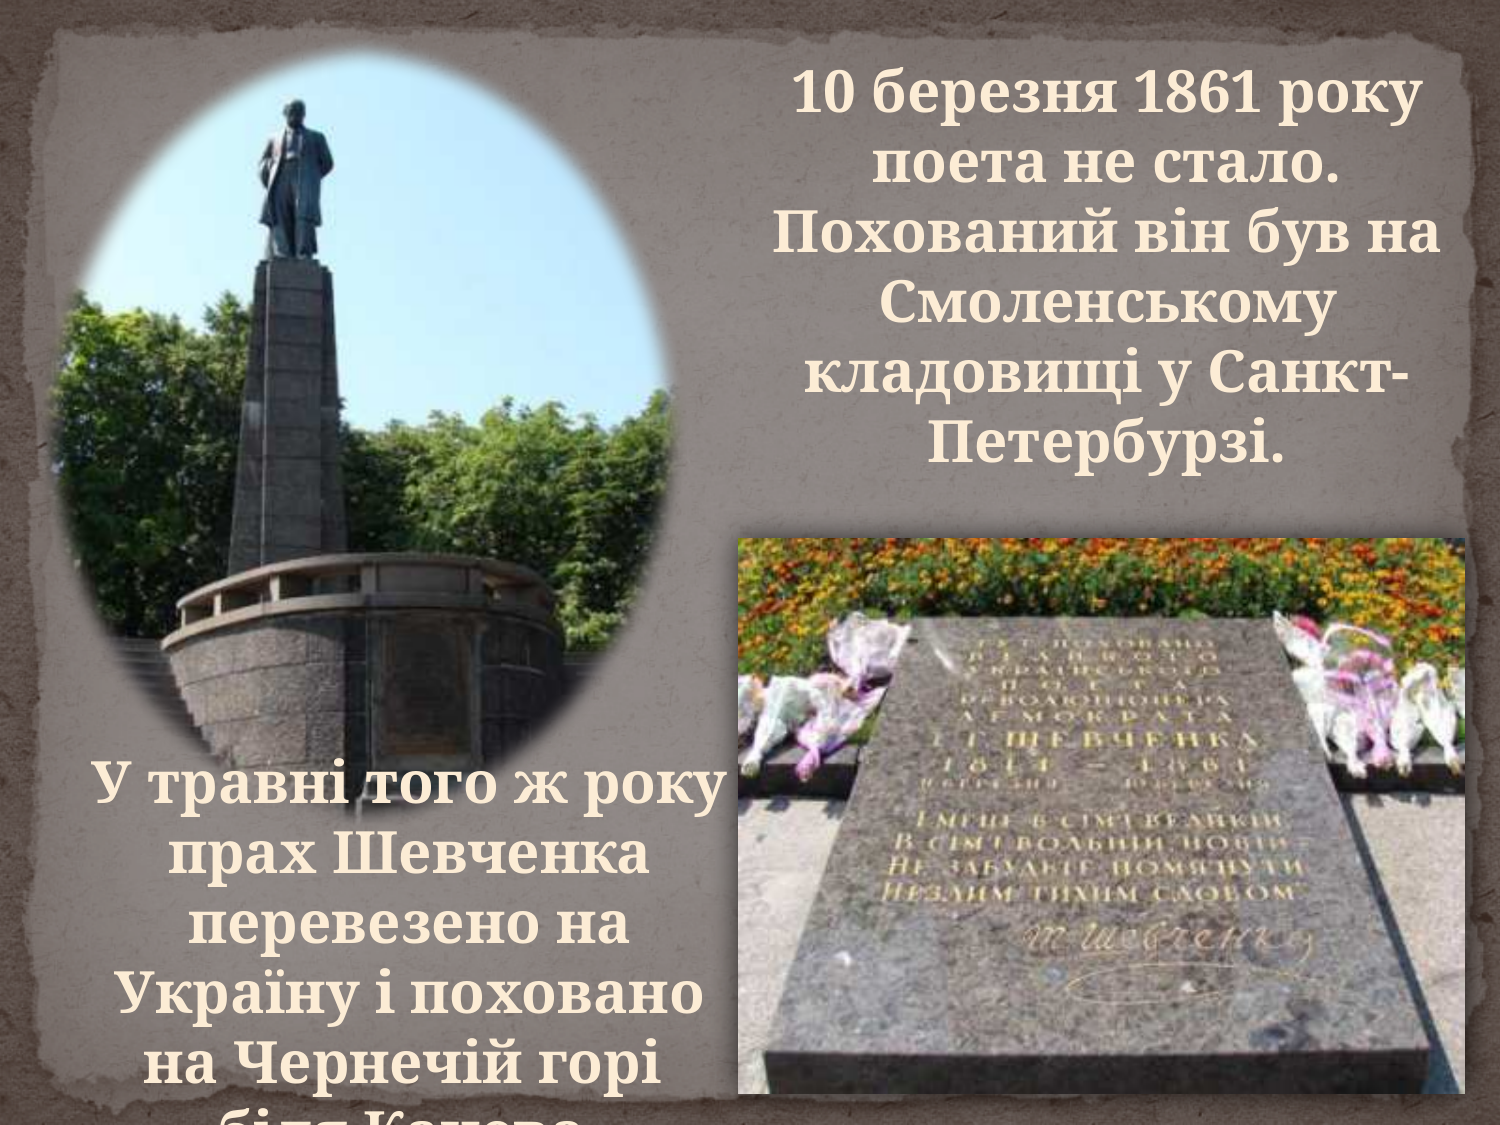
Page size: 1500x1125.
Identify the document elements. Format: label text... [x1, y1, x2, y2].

picture [34, 34, 689, 833]
picture [738, 538, 1466, 1094]
text_box 10 березня 1861 року поета не стало. Похований він був на Смоленському кладовищі у Санкт-Петербурзі. [738, 46, 1477, 482]
text_box У травні того ж року прах Шевченка перевезено на Україну і поховано на Чернечій горі біля Канева. [58, 738, 762, 1125]
